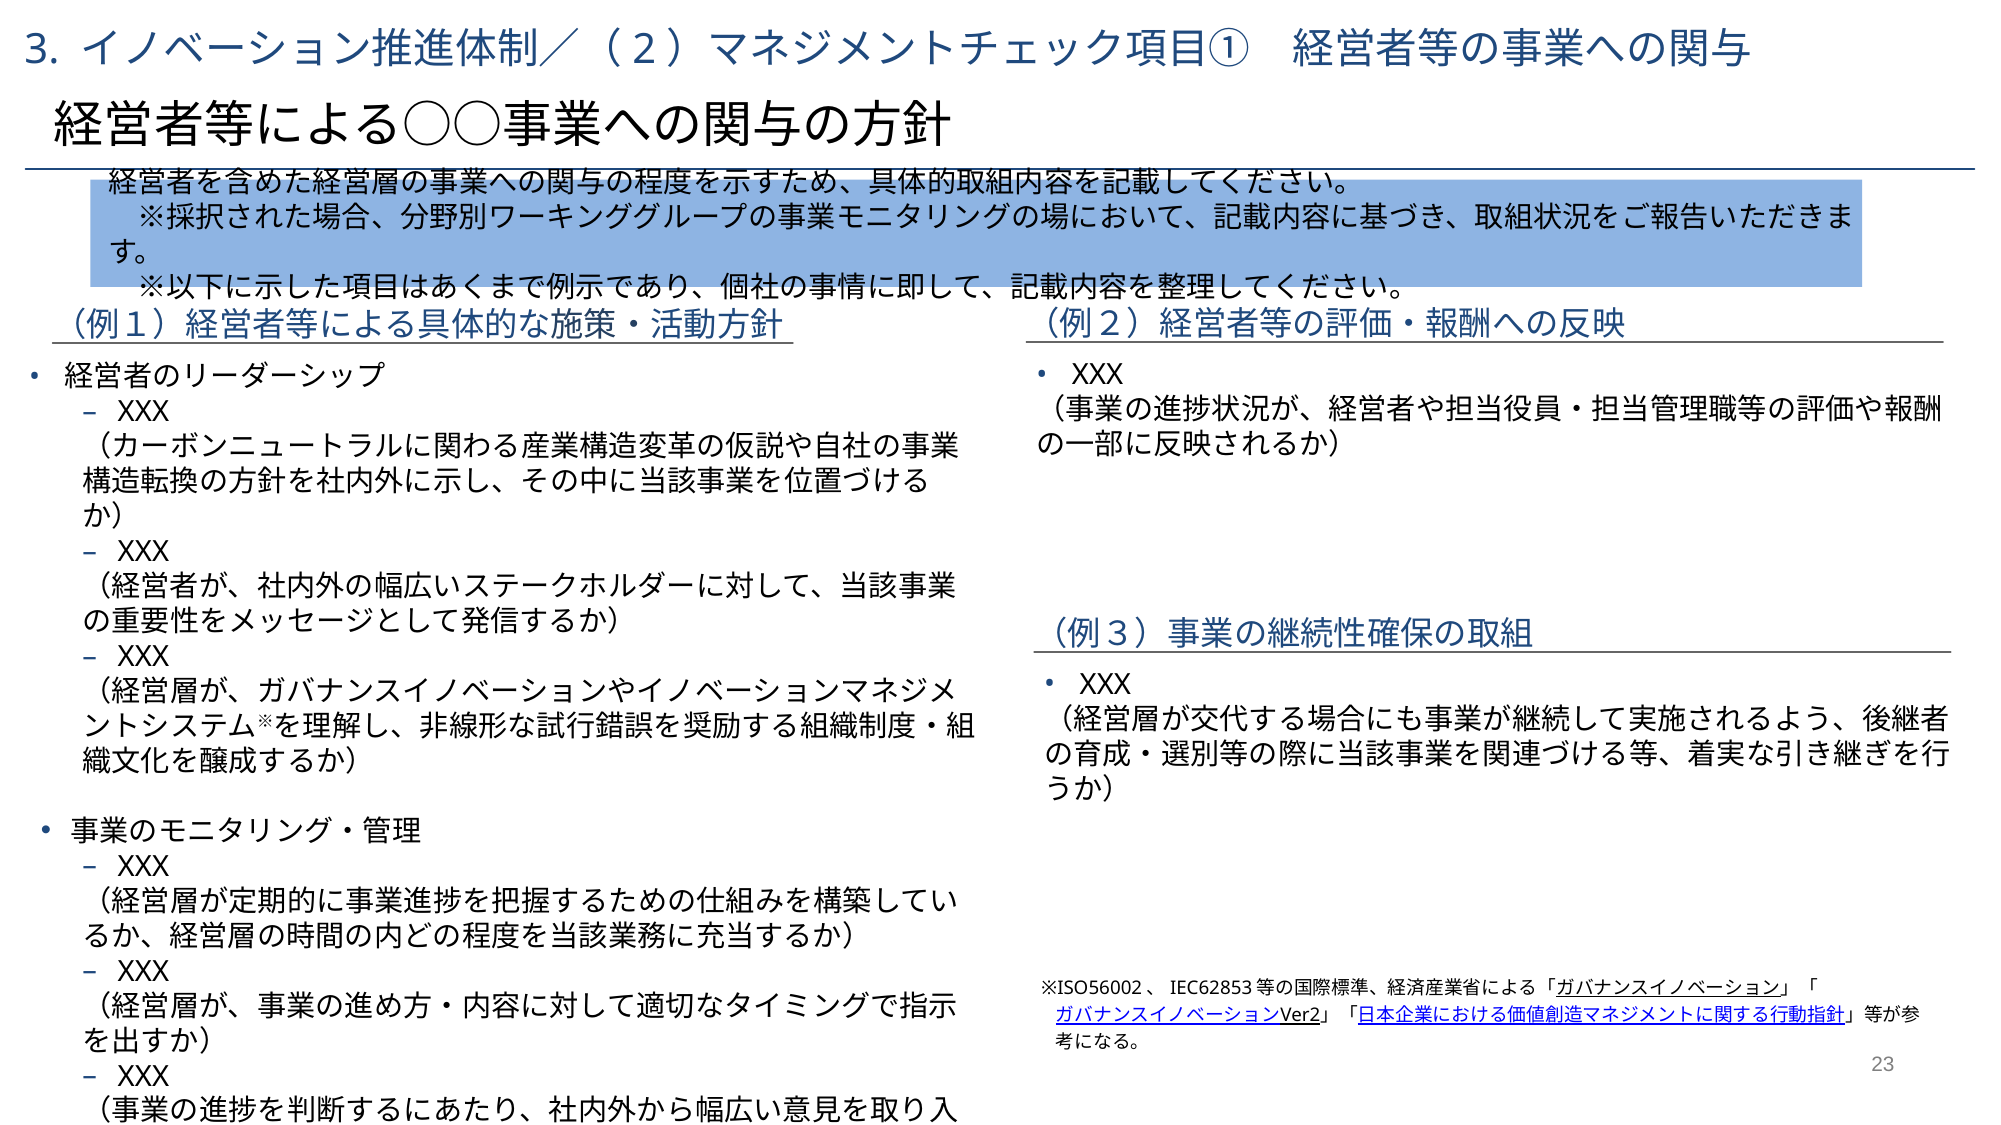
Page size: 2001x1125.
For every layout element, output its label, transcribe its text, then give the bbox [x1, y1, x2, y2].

text_box 3. イノベーション推進体制／（2）マネジメントチェック項目① 経営者等の事業への関与 [24, 28, 1974, 74]
text_box XXX （経営層が交代する場合にも事業が継続して実施されるよう、後継者の育成・選別等の際に当該事業を関連づける等、着実な引き継ぎを行うか） [1026, 665, 1955, 801]
text_box ※ISO56002、IEC62853等の国際標準、経済産業省による「ガバナンスイノベーション」「ガバナンスイノベーションVer2」「日本企業における価値創造マネジメントに関する行動指針」等が参考になる。 [1026, 942, 1948, 1086]
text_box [1026, 294, 1944, 343]
text_box 経営者のリーダーシップ XXX （カーボンニュートラルに関わる産業構造変革の仮説や自社の事業構造転換の方針を社内外に示し、その中に当該事業を位置づけるか） XXX （経営者が、社内外の幅広いステークホルダーに対して、当該事業の重要性をメッセージとして発信するか） XXX （経営層が、ガバナンスイノベーションやイノベーションマネジメントシステム※を理解し、非線形な試行錯誤を奨励する組織制度・組織文化を醸成するか） 事業のモニタリング・管理 XXX （経営層が定期的に事業進捗を把握するための仕組みを構築しているか、経営層の時間の内どの程度を当該業務に充当するか） XXX （経営層が、事業の進め方・内容に対して適切なタイミングで指示を出すか） XXX （事業の進捗を判断するにあたり、社内外から幅広い意見を取り入れるか） XXX （事業化を判断するために、どのようなKPI・条件を予め設定しておくか） [11, 357, 986, 1125]
text_box XXX （事業の進捗状況が、経営者や担当役員・担当管理職等の評価や報酬の一部に反映されるか） [1018, 355, 1947, 491]
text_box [52, 295, 794, 344]
text_box 経営者等による○○事業への関与の方針 [53, 99, 1899, 154]
text_box 経営者を含めた経営層の事業への関与の程度を示すため、具体的取組内容を記載してください。 ※採択された場合、分野別ワーキンググループの事業モニタリングの場において、記載内容に基づき、取組状況をご報告いただきます。 ※以下に示した項目はあくまで例示であり、個社の事情に即して、記載内容を整理してください。 [90, 179, 1863, 287]
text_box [1033, 604, 1952, 653]
